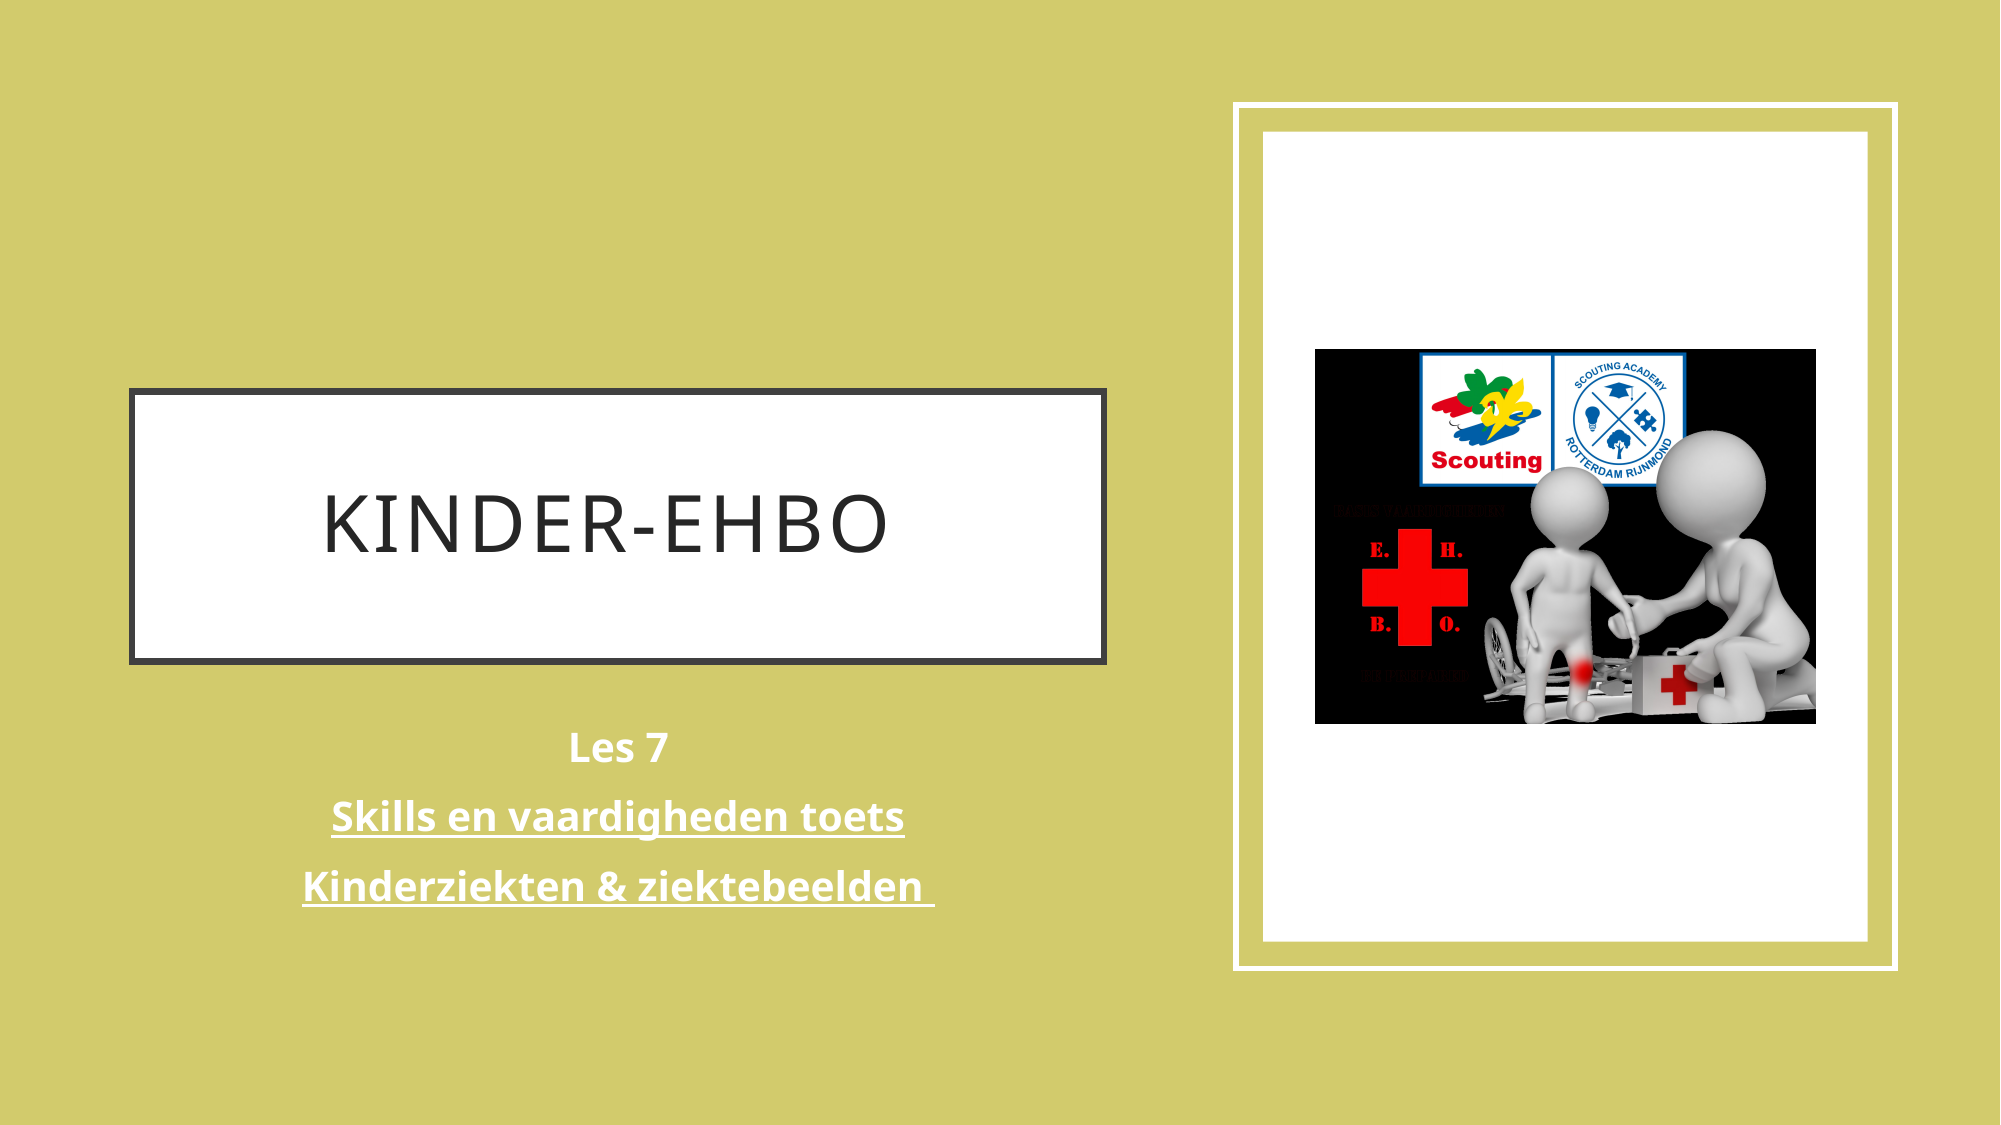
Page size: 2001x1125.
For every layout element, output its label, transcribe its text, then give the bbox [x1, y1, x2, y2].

title Kinder-EHBO [129, 388, 1107, 665]
picture [1315, 349, 1816, 724]
text_box [1235, 104, 1896, 969]
subtitle Les 7 Skills en vaardigheden toets Kinderziekten & ziektebeelden [188, 713, 1049, 918]
text_box [1262, 131, 1869, 943]
